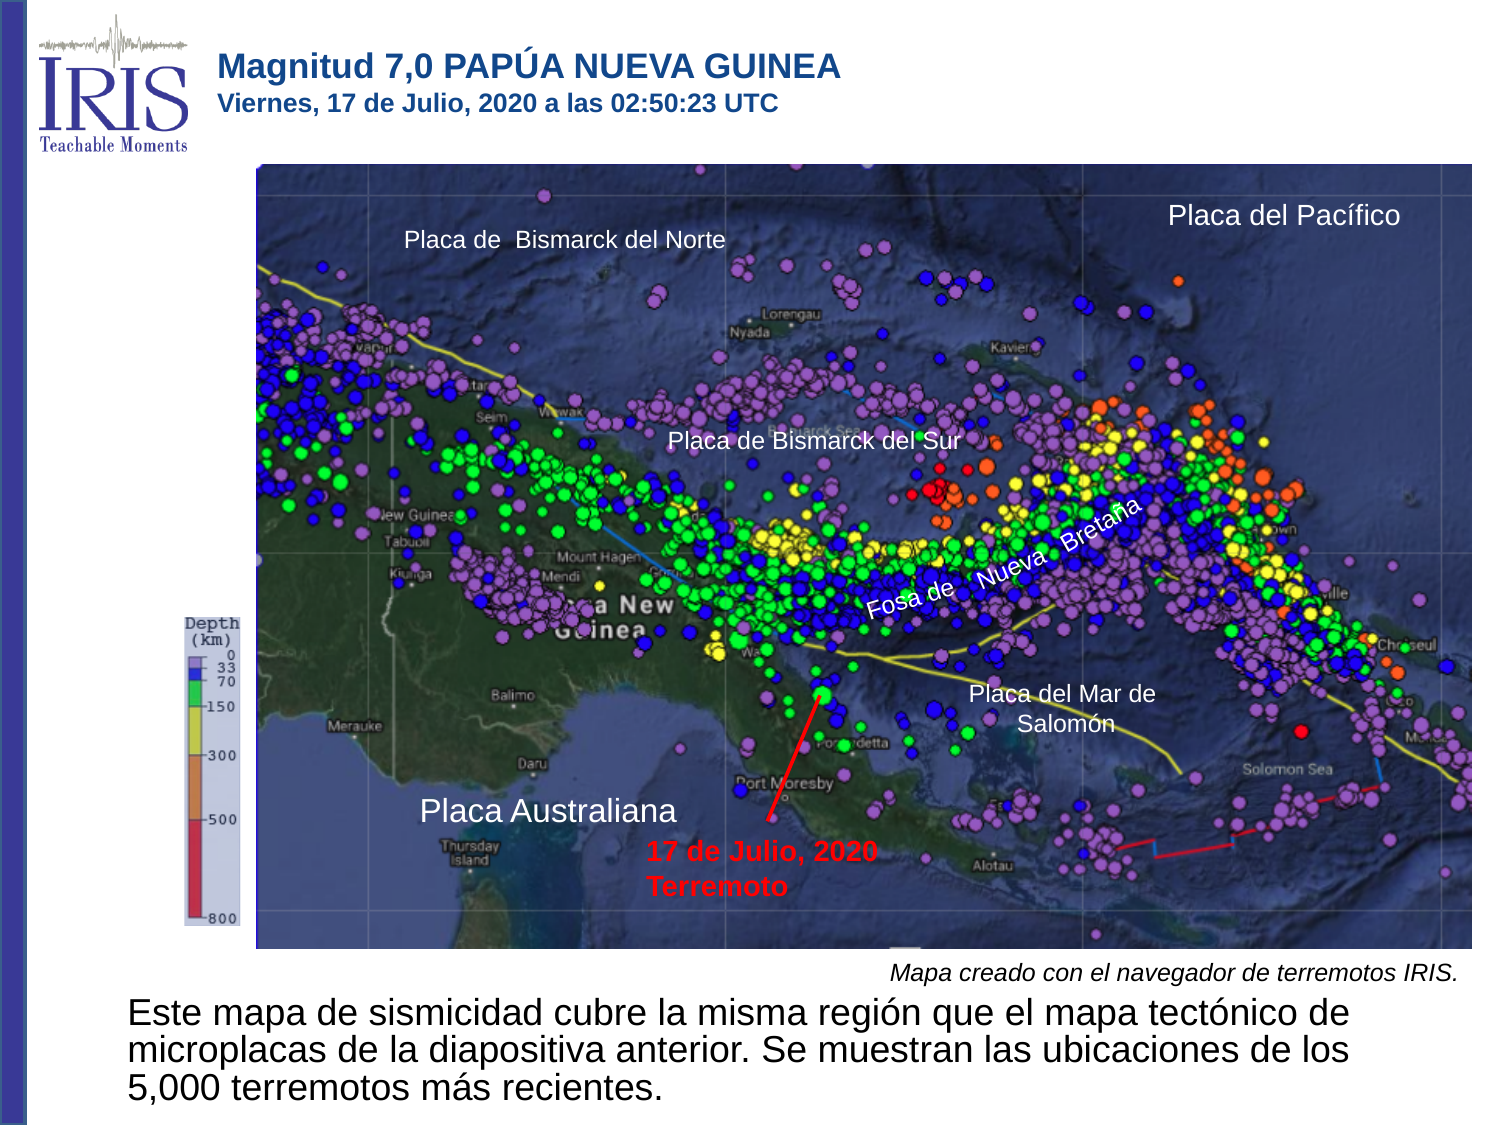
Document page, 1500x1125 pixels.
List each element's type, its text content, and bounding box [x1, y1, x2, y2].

picture [39, 12, 188, 165]
text_box Mapa creado con el navegador de terremotos IRIS. [875, 949, 1480, 1024]
picture [255, 164, 1472, 949]
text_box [766, 695, 821, 822]
text_box [0, 0, 27, 1125]
text_box Este mapa de sismicidad cubre la misma región que el mapa tectónico de microplacas de la diapositiva anterior. Se muestran las ubicaciones de los 5,000 terremotos más recientes. [112, 987, 1463, 1115]
picture [184, 617, 241, 926]
text_box Magnitud 7,0 PAPÚA NUEVA GUINEA Viernes, 17 de Julio, 2020 a las 02:50:23 UTC [202, 0, 1499, 125]
